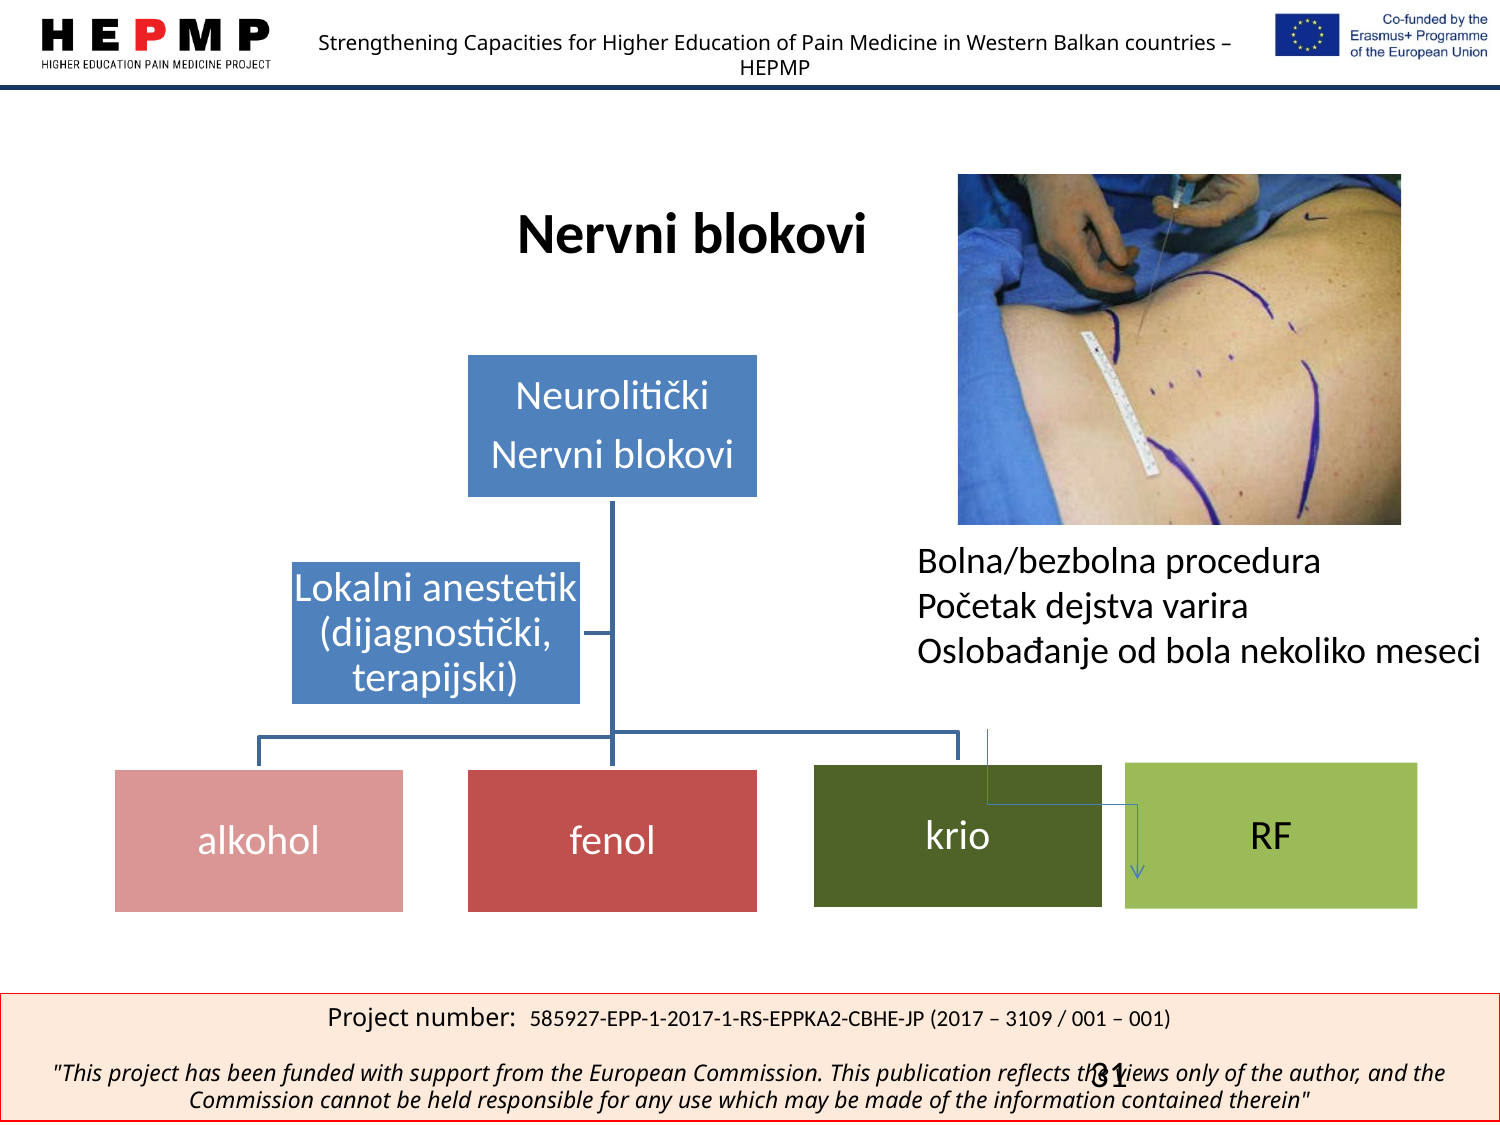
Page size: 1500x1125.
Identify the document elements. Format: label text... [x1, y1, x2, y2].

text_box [112, 299, 1113, 967]
text_box Nervni blokovi [502, 187, 884, 273]
text_box [1137, 762, 1430, 909]
picture [1262, 1, 1498, 69]
picture [957, 174, 1402, 526]
text_box RF [1125, 886, 1137, 909]
slide_number 31 [1074, 1042, 1425, 1103]
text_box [987, 729, 1138, 880]
text_box Bolna/bezbolna procedura Početak dejstva varira Oslobađanje od bola nekoliko meseci [1116, 528, 1497, 724]
picture [0, 0, 300, 100]
